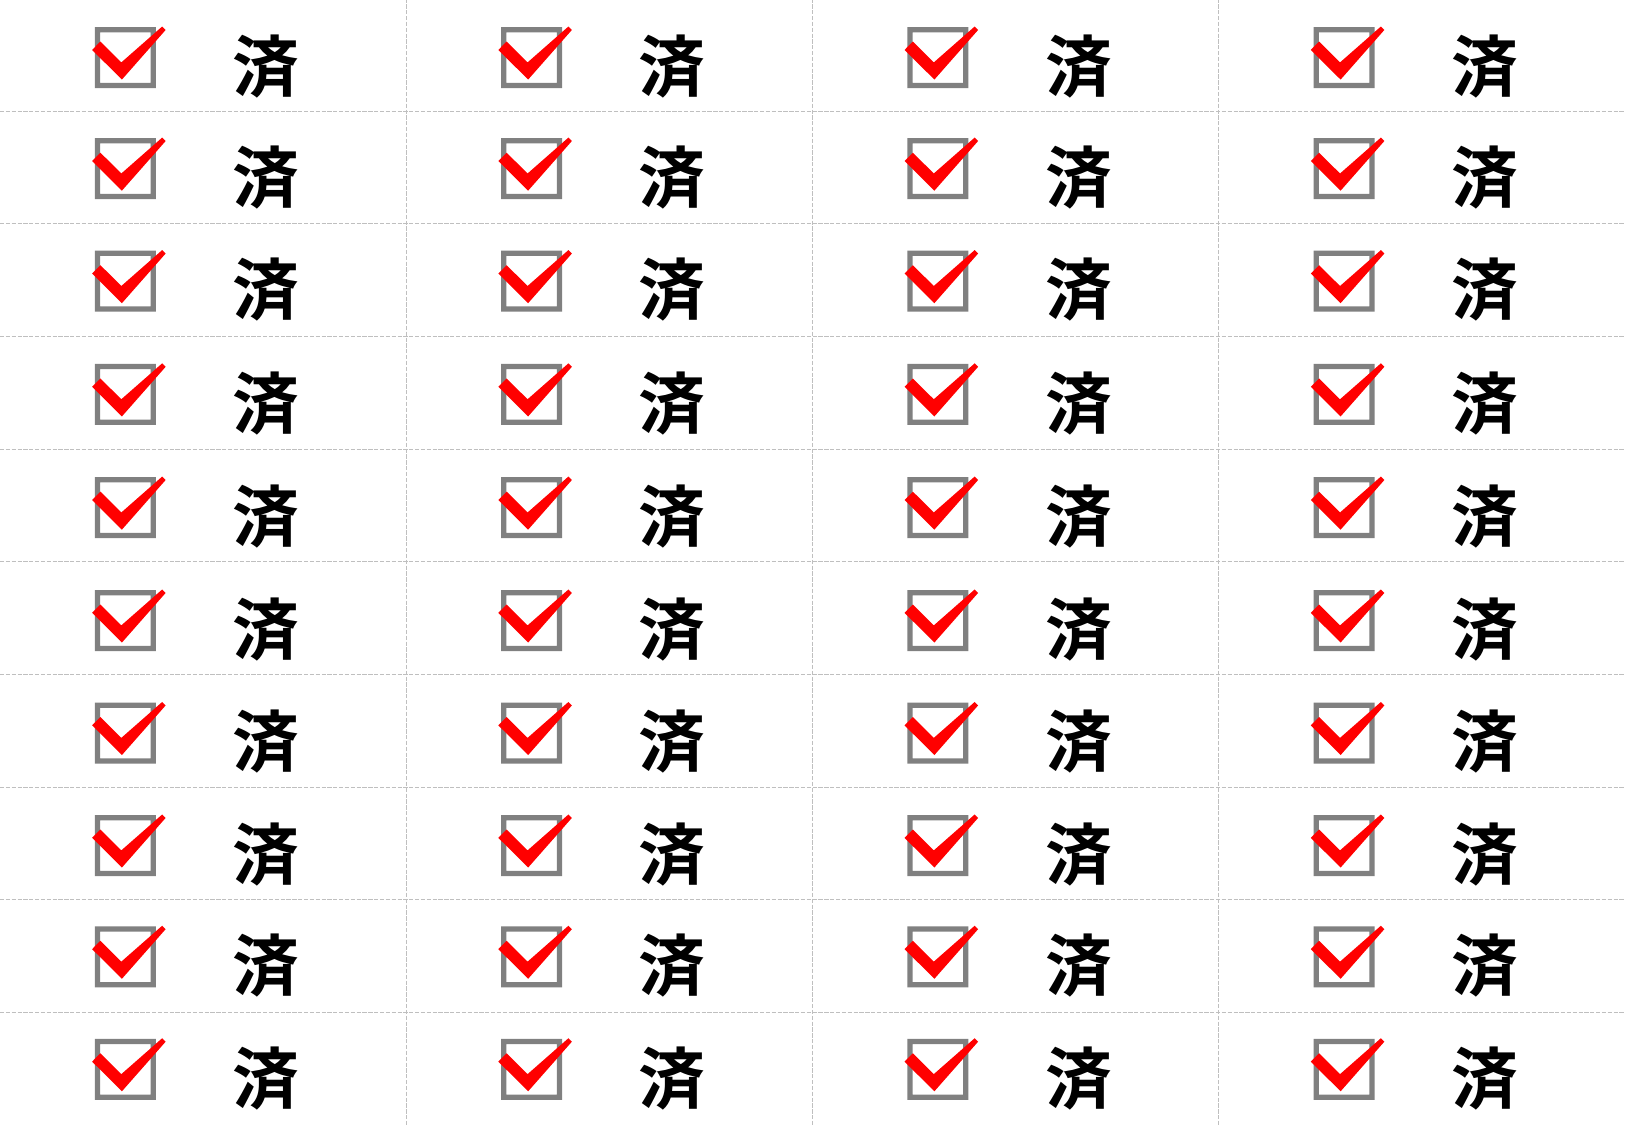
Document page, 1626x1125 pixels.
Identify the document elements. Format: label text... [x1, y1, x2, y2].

text_box 済 [1045, 135, 1113, 216]
text_box 済 [638, 587, 706, 668]
text_box 済 [1451, 361, 1519, 442]
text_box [92, 925, 166, 988]
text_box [904, 814, 979, 877]
text_box 済 [1451, 24, 1519, 105]
text_box 済 [638, 700, 706, 781]
text_box 済 [232, 812, 300, 893]
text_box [92, 589, 166, 652]
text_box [92, 26, 166, 89]
text_box 済 [232, 923, 300, 1004]
text_box 済 [638, 923, 706, 1004]
text_box 済 [1045, 474, 1113, 555]
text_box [92, 1038, 166, 1100]
text_box 済 [1045, 361, 1113, 442]
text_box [904, 701, 979, 764]
text_box 済 [1451, 700, 1519, 781]
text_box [92, 701, 166, 764]
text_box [1310, 589, 1385, 652]
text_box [498, 363, 572, 426]
text_box 済 [232, 361, 300, 442]
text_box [498, 137, 572, 200]
text_box 済 [1451, 248, 1519, 329]
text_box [1310, 363, 1385, 426]
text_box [1310, 925, 1385, 988]
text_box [92, 814, 166, 877]
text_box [92, 250, 166, 312]
text_box 済 [1451, 474, 1519, 555]
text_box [92, 137, 166, 200]
text_box 済 [638, 812, 706, 893]
text_box 済 [1045, 700, 1113, 781]
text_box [498, 925, 572, 988]
text_box 済 [232, 1036, 300, 1117]
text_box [1310, 26, 1385, 89]
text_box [1310, 701, 1385, 764]
text_box 済 [1451, 923, 1519, 1004]
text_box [1310, 476, 1385, 539]
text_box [904, 1038, 979, 1100]
text_box 済 [1045, 812, 1113, 893]
text_box 済 [232, 135, 300, 216]
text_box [1310, 1038, 1385, 1100]
text_box 済 [1045, 248, 1113, 329]
text_box 済 [1451, 812, 1519, 893]
text_box 済 [232, 700, 300, 781]
text_box 済 [1451, 1036, 1519, 1117]
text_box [92, 363, 166, 426]
text_box 済 [232, 24, 300, 105]
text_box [1310, 250, 1385, 312]
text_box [498, 814, 572, 877]
text_box 済 [1045, 587, 1113, 668]
text_box 済 [232, 587, 300, 668]
text_box 済 [638, 361, 706, 442]
text_box 済 [638, 24, 706, 105]
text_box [498, 476, 572, 539]
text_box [498, 701, 572, 764]
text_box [498, 1038, 572, 1100]
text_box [498, 26, 572, 89]
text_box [92, 476, 166, 539]
text_box 済 [1451, 135, 1519, 216]
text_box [904, 250, 979, 312]
text_box 済 [638, 135, 706, 216]
text_box 済 [232, 474, 300, 555]
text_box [1310, 814, 1385, 877]
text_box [904, 589, 979, 652]
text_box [904, 26, 979, 89]
text_box 済 [1045, 24, 1113, 105]
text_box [498, 250, 572, 312]
text_box 済 [1045, 923, 1113, 1004]
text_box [498, 589, 572, 652]
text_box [904, 363, 979, 426]
text_box 済 [1045, 1036, 1113, 1117]
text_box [904, 925, 979, 988]
text_box 済 [638, 248, 706, 329]
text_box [904, 476, 979, 539]
text_box 済 [638, 474, 706, 555]
text_box 済 [1451, 587, 1519, 668]
text_box 済 [638, 1036, 706, 1117]
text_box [904, 137, 979, 200]
text_box 済 [232, 248, 300, 329]
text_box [1310, 137, 1385, 200]
